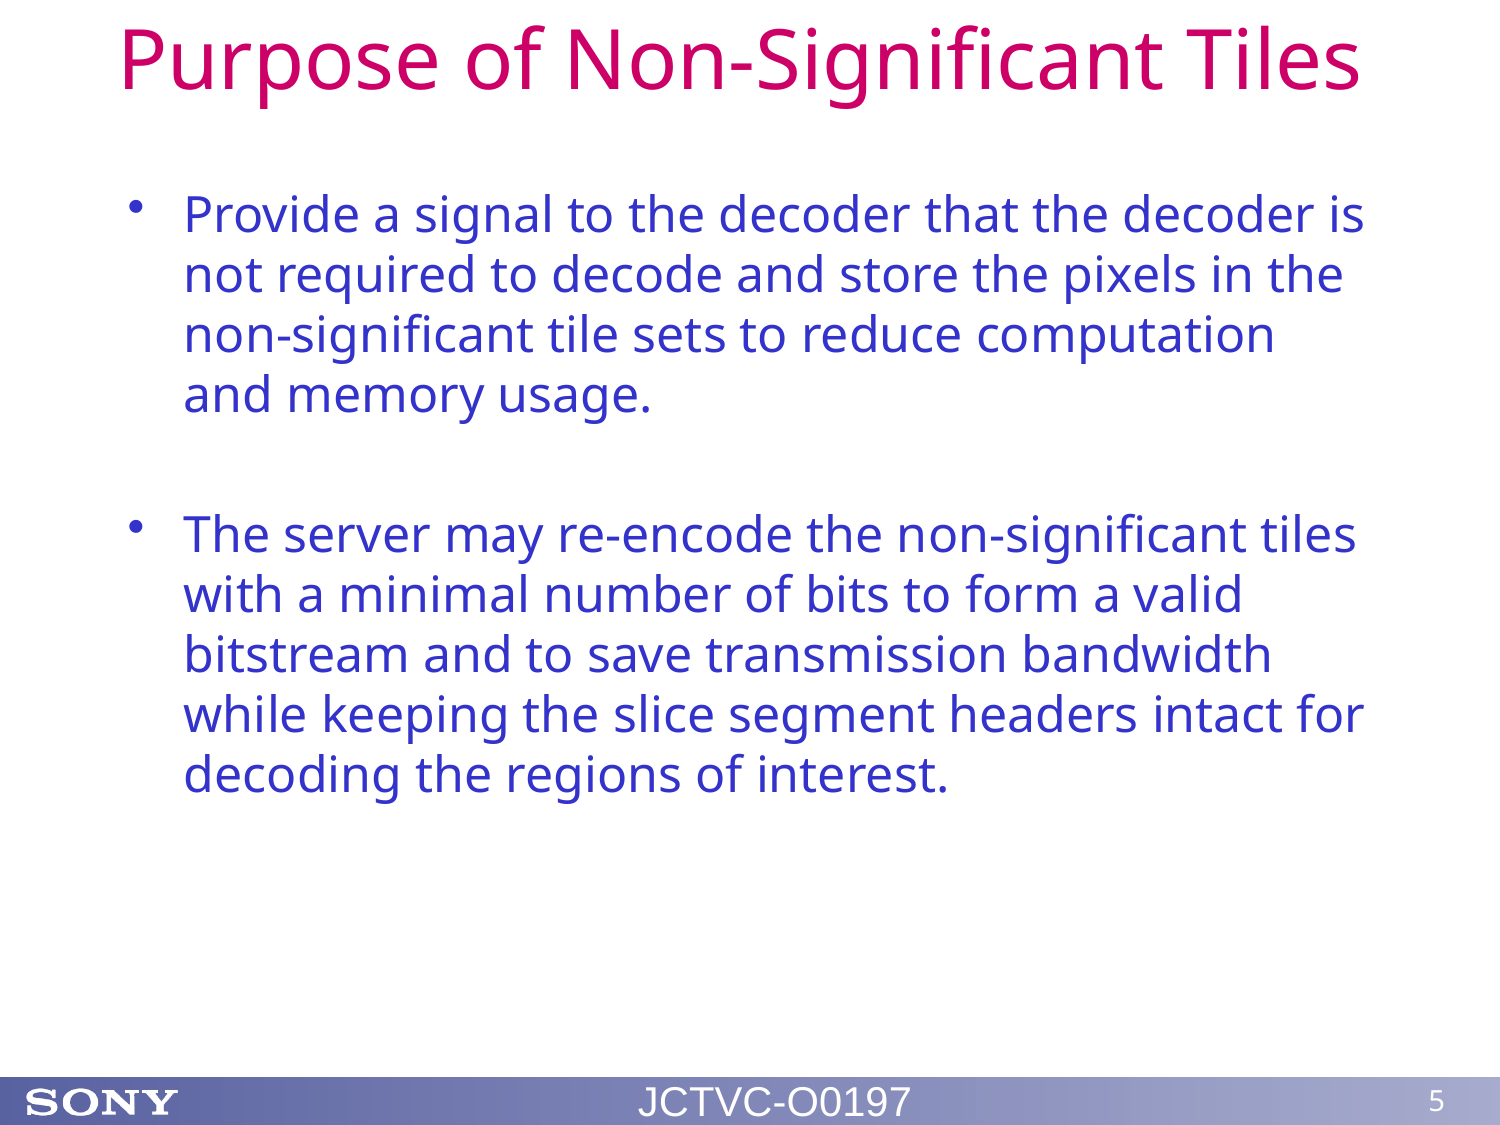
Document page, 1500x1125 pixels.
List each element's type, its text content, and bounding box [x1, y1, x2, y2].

list Provide a signal to the decoder that the decoder is not required to decode and store the pixels in the non-significant tile sets to reduce computation and memory usage. The server may re-encode the non-significant tiles with a minimal number of bits to form a valid bitstream and to save transmission bandwidth while keeping the slice segment headers intact for decoding the regions of interest. [112, 174, 1388, 1076]
title Purpose of Non-Significant Tiles [0, 0, 1482, 115]
footer JCTVC-O0197 [537, 1074, 1013, 1125]
slide_number 5 [1147, 1074, 1461, 1125]
picture [26, 1088, 178, 1116]
